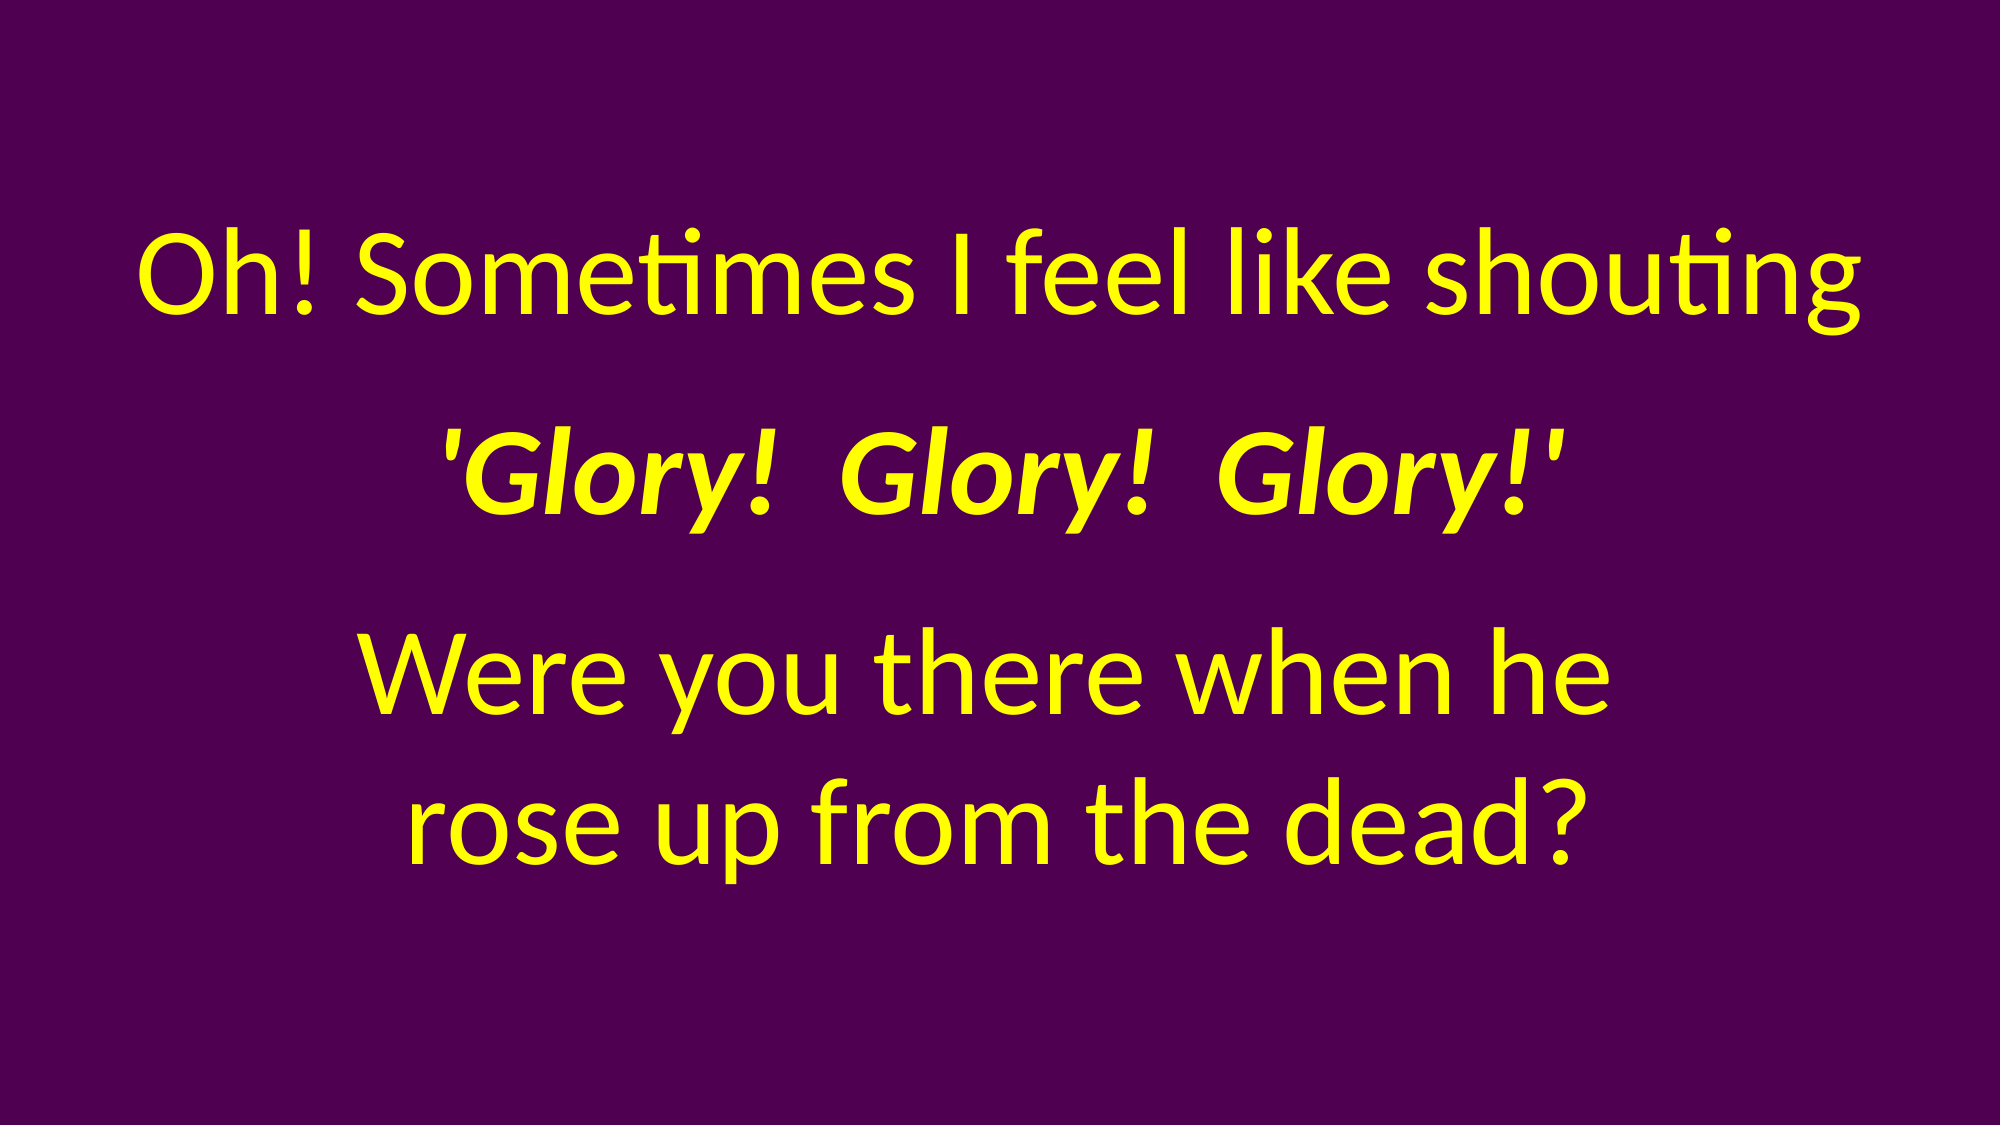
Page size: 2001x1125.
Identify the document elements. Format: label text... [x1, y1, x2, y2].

text_box Oh! Sometimes I feel like shouting 'Glory! Glory! Glory!' Were you there when he rose up from the dead? [0, 182, 2000, 897]
